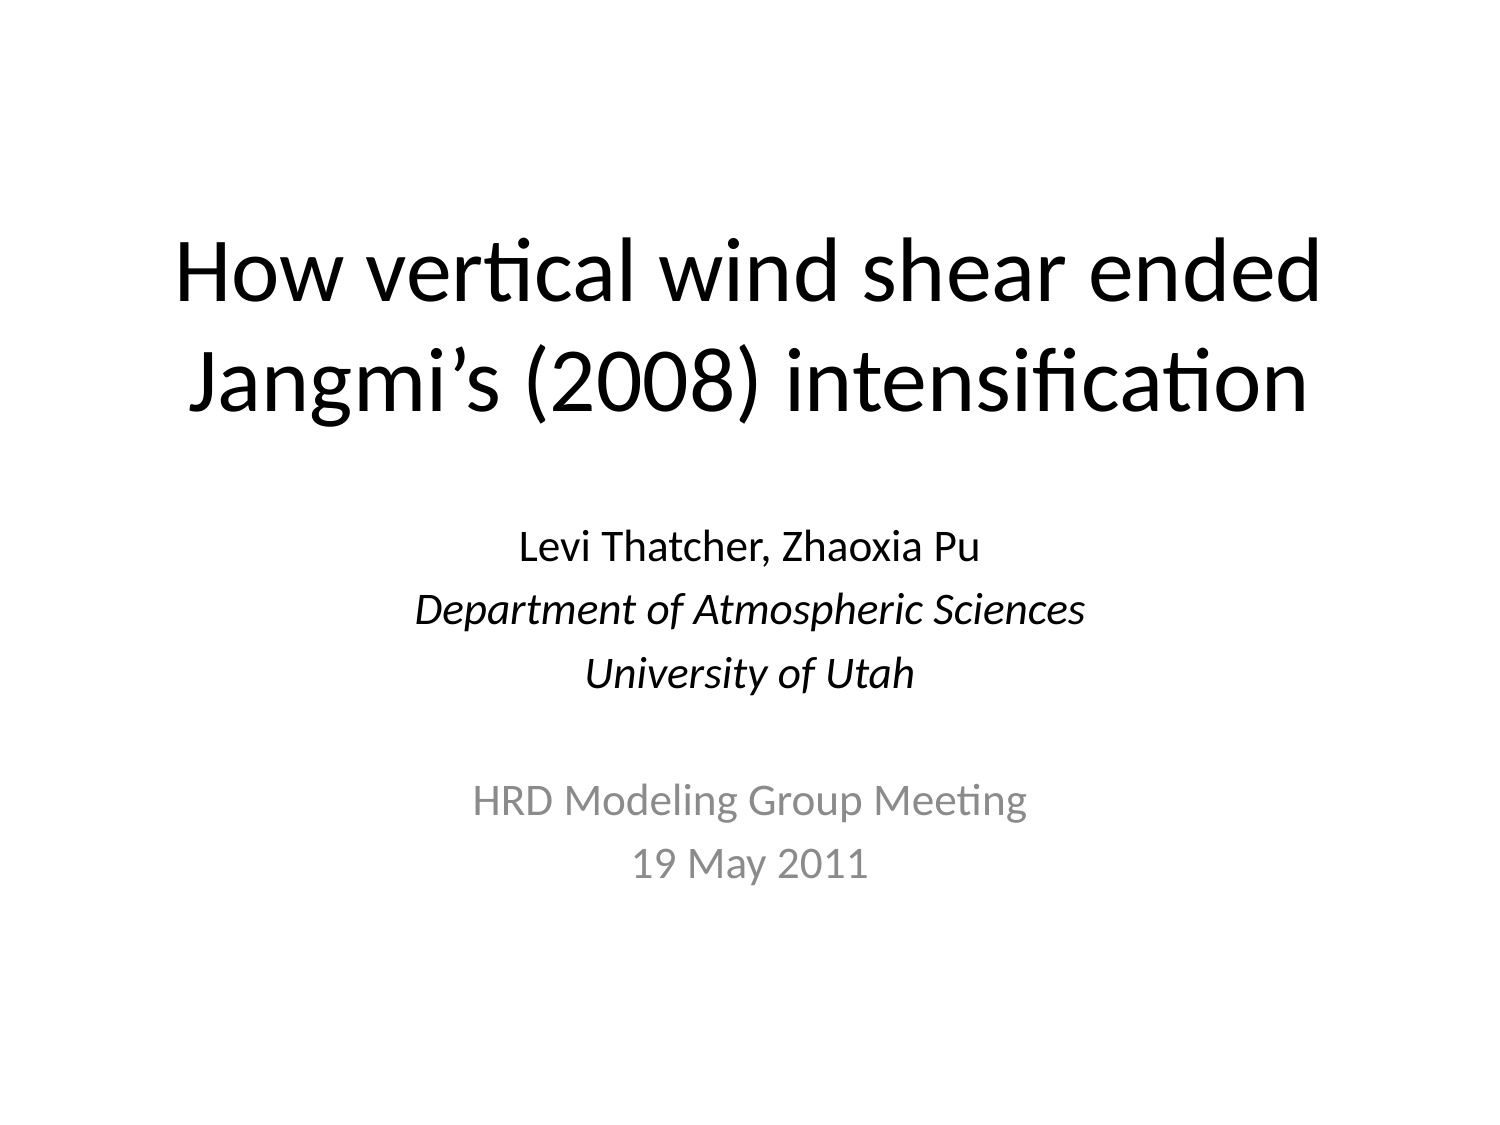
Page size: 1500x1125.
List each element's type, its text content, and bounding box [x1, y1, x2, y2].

title How vertical wind shear ended Jangmi’s (2008) intensification [112, 199, 1388, 441]
subtitle Levi Thatcher, Zhaoxia Pu Department of Atmospheric Sciences University of Utah HRD Modeling Group Meeting 19 May 2011 [225, 508, 1275, 898]
